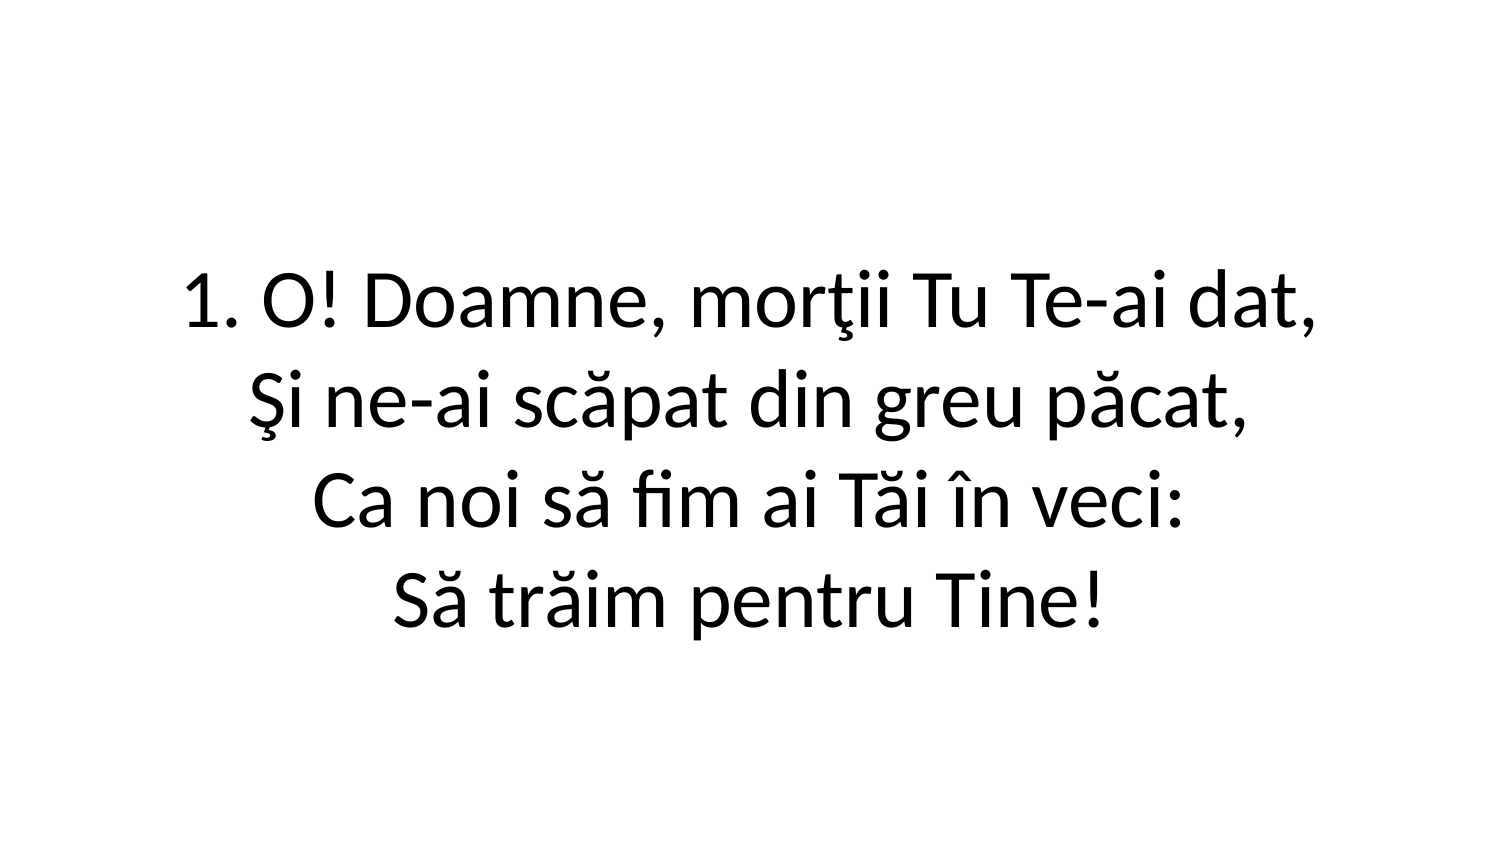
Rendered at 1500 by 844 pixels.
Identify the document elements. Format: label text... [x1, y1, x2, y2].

text_box 1. O! Doamne, morţii Tu Te-ai dat, Şi ne-ai scăpat din greu păcat, Ca noi să fim ai Tăi în veci: Să trăim pentru Tine! [164, 192, 1336, 652]
